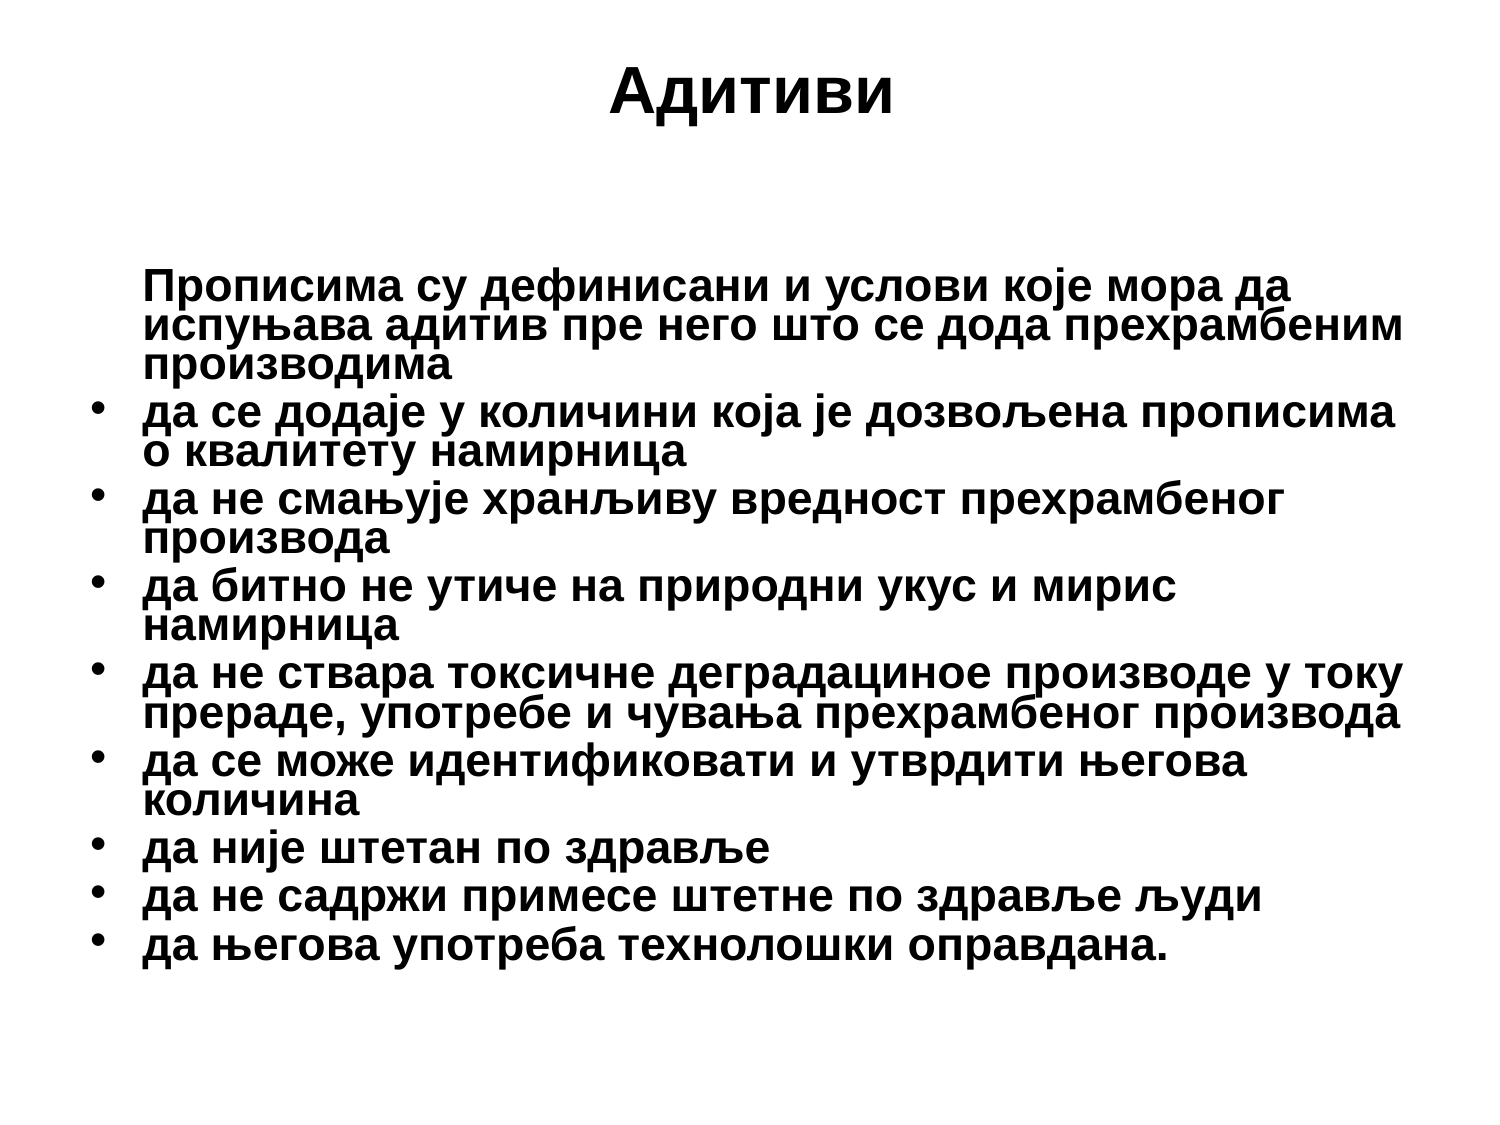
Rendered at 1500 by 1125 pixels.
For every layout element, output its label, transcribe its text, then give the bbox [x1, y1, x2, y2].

text_box Адитиви [76, 54, 1427, 127]
list Прописима су дефинисани и услови које мора да испуњава адитив пре него што се дода прехрамбеним производима да се додаје у количини која је дозвољена прописима о квалитету намирница да не смањује хранљиву вредност прехрамбеног производа да битно не утиче на природни укус и мирис намирница да не ствара токсичне деградациное производе у току прераде, употребе и чувања прехрамбеног производа да се може идентификовати и утврдити његова количина да није штетан по здравље да не садржи примесе штетне по здравље људи да његова употреба технолошки оправдана. [74, 262, 1426, 1006]
